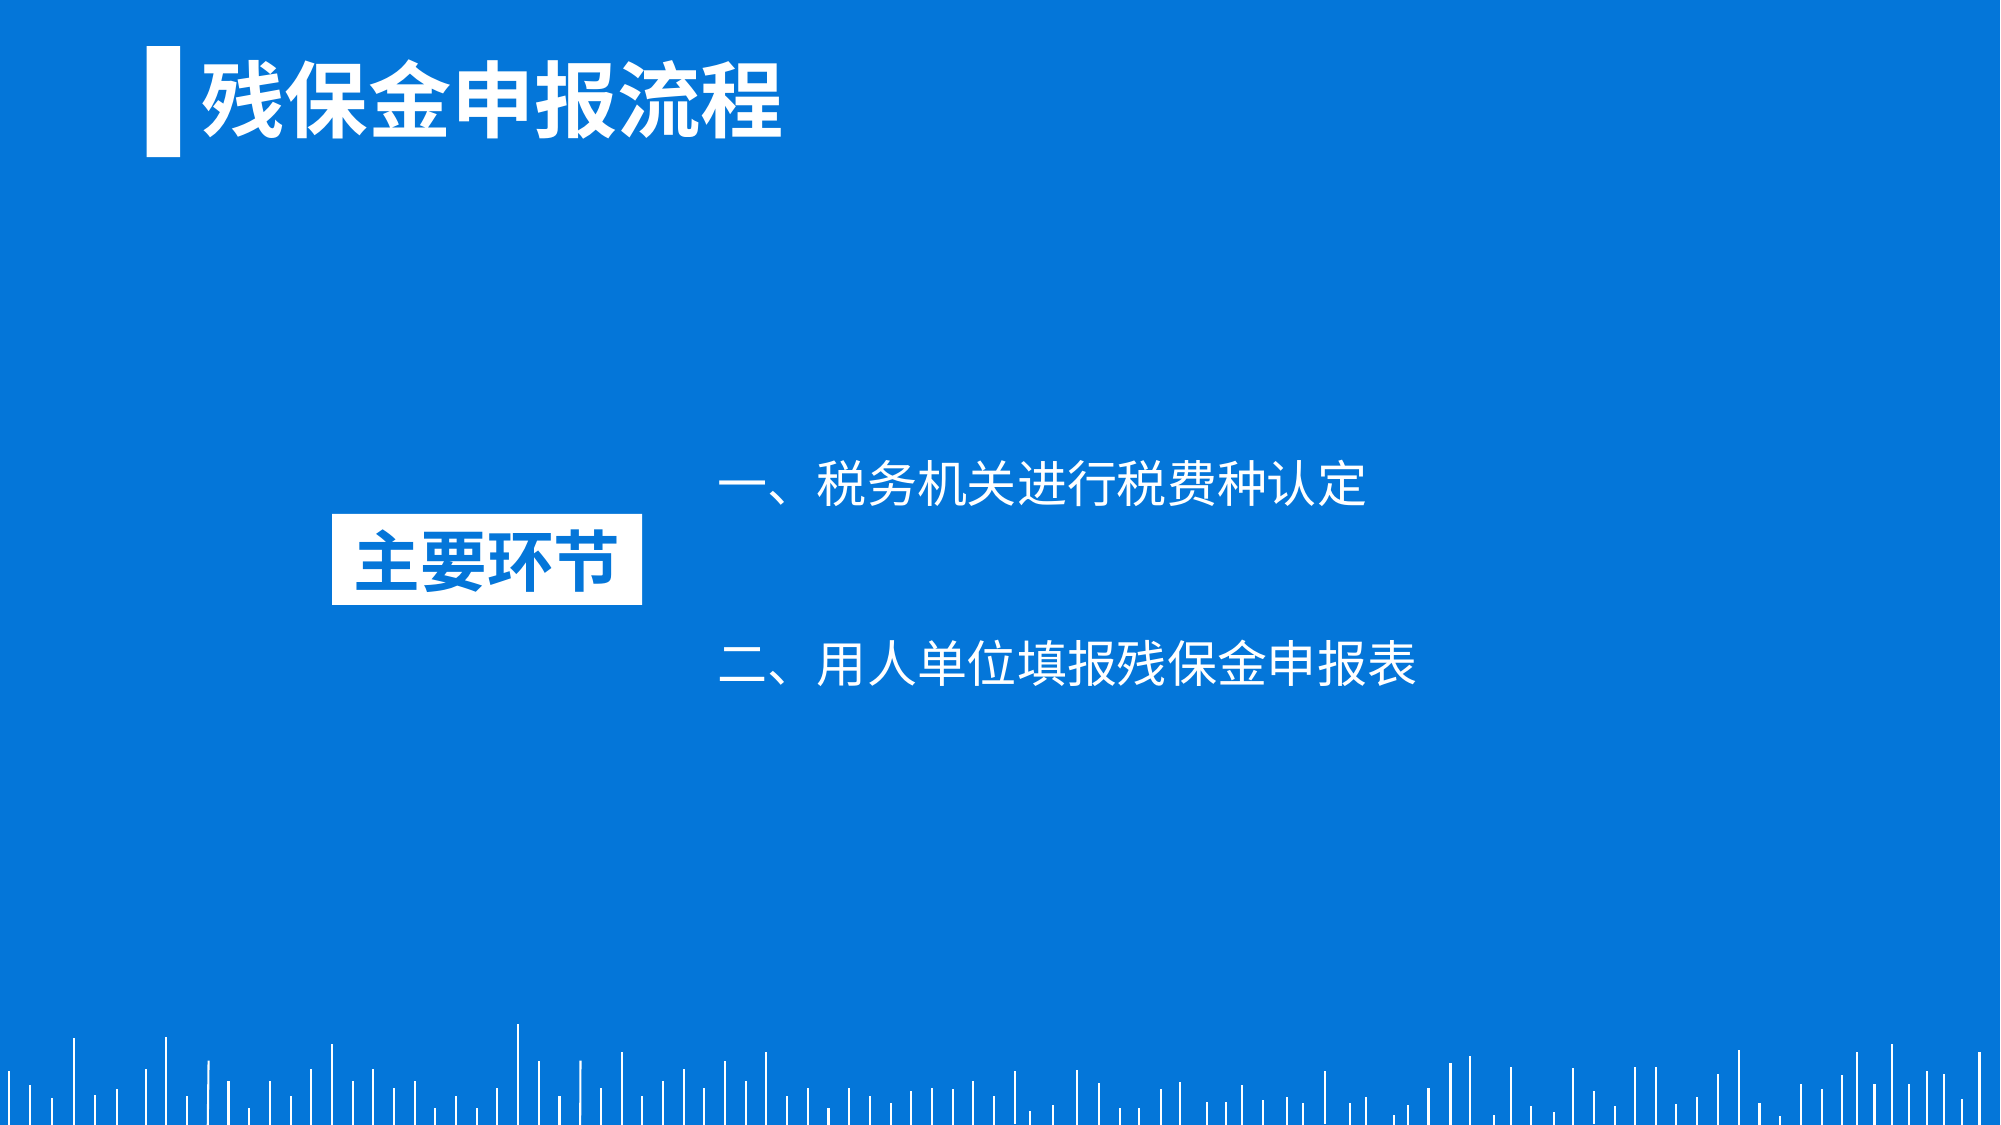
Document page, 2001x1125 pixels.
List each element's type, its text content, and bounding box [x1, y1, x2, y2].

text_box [332, 415, 1669, 704]
text_box [146, 45, 181, 158]
text_box 残保金申报流程 [186, 41, 1189, 156]
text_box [8, 1024, 1980, 1125]
